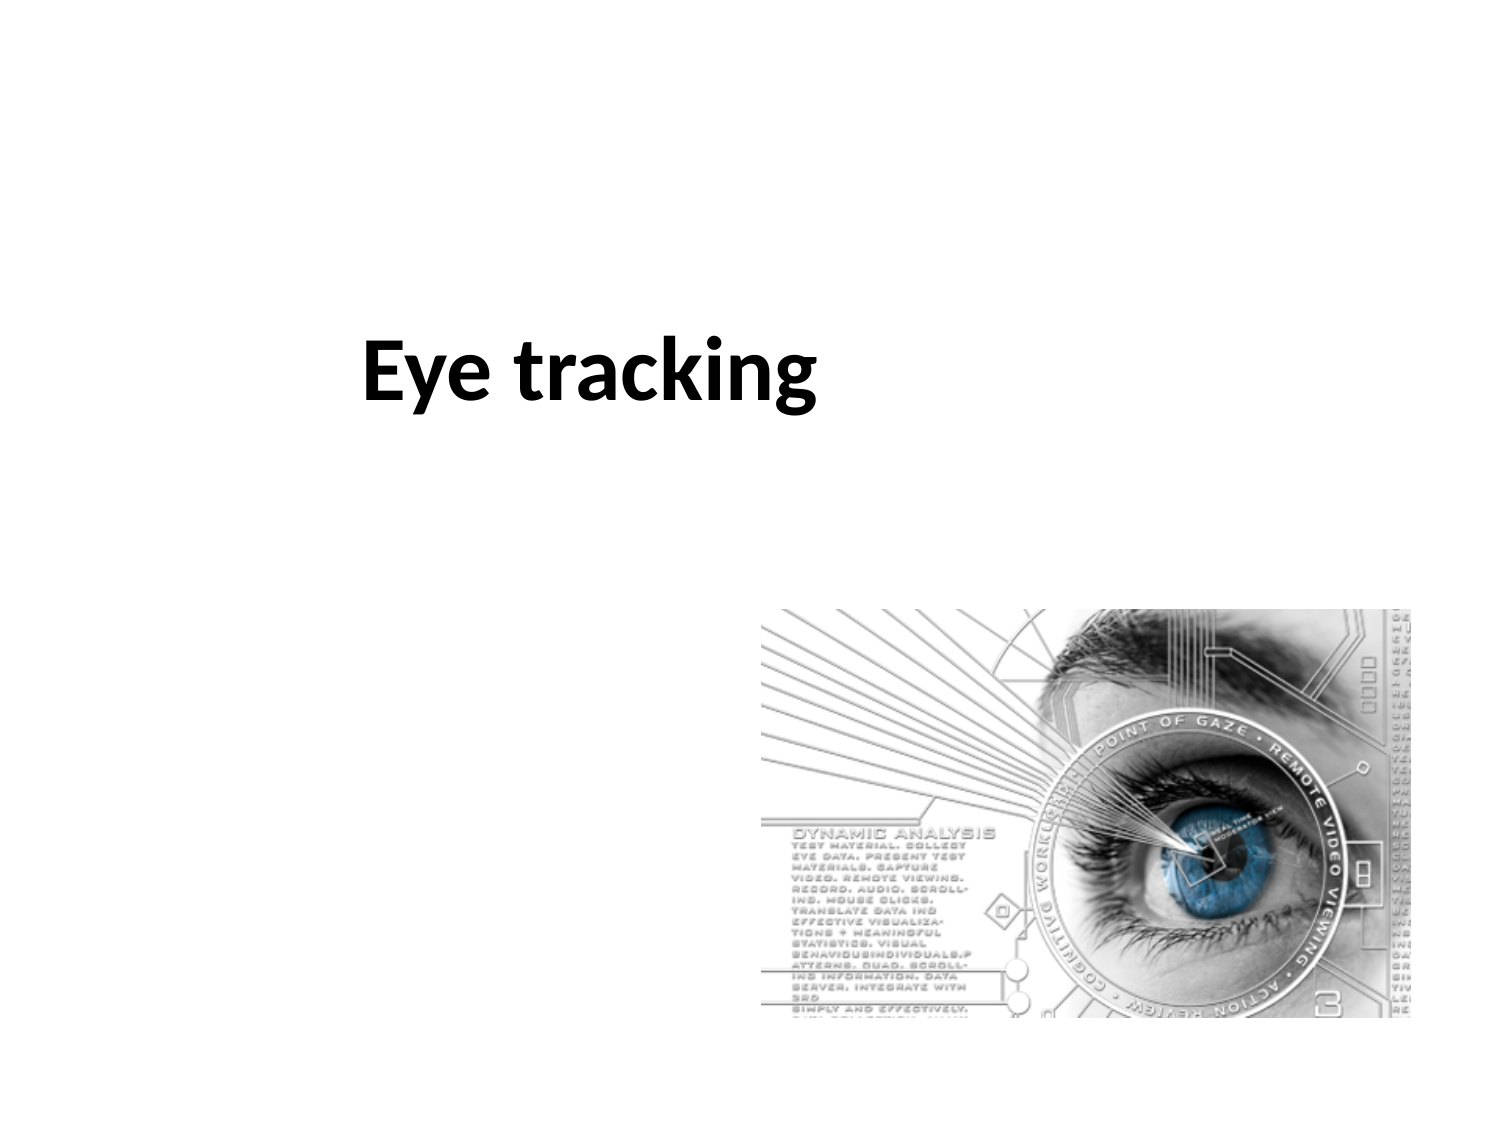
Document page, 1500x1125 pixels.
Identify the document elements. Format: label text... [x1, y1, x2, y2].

title Eye tracking [53, 243, 1128, 485]
picture [761, 609, 1411, 1018]
